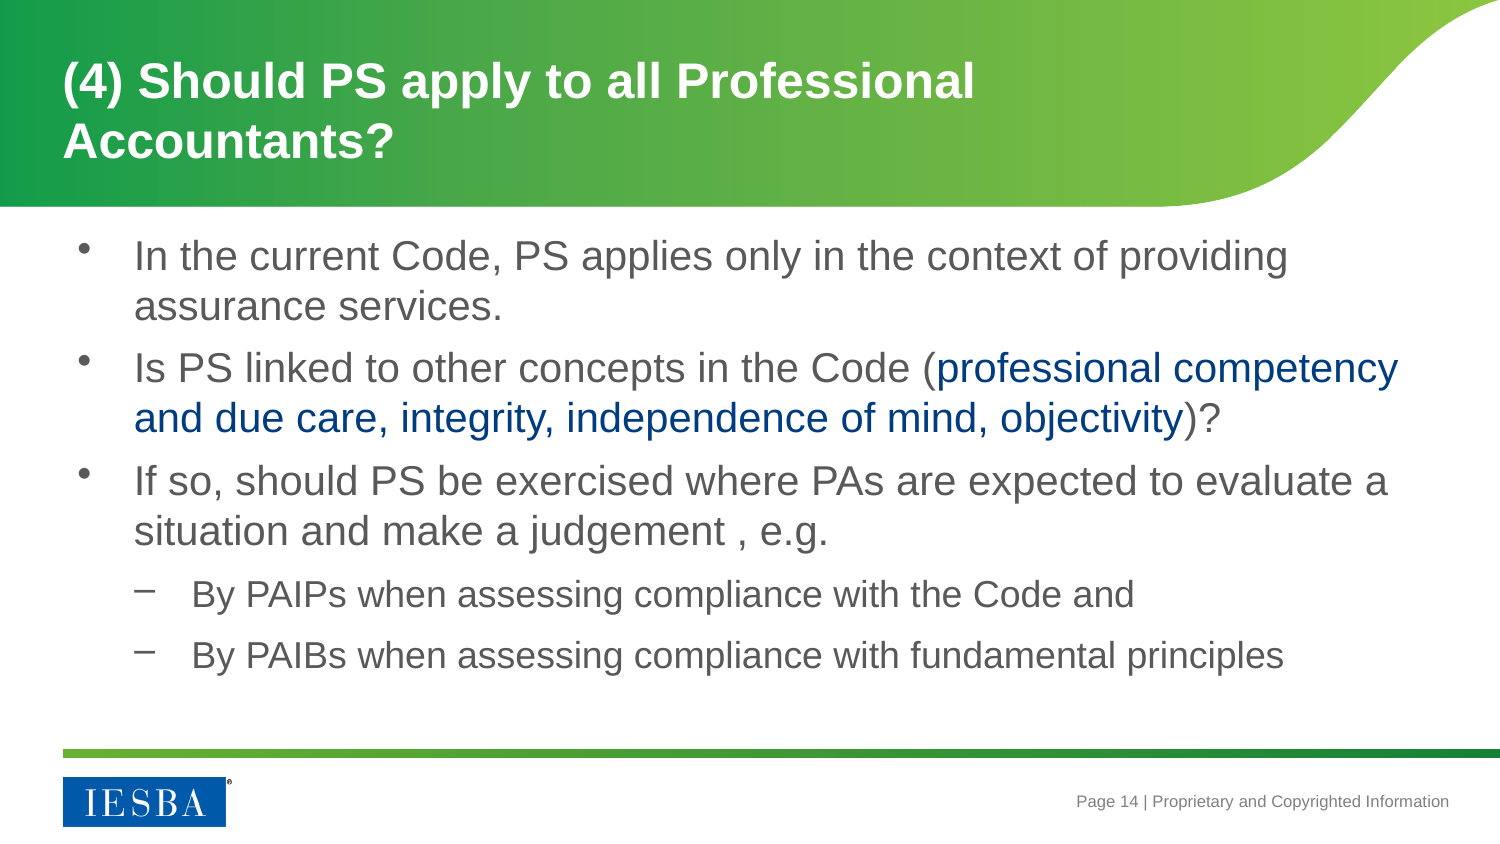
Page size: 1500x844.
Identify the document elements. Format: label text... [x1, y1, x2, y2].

picture [63, 777, 232, 827]
list In the current Code, PS applies only in the context of providing assurance services. Is PS linked to other concepts in the Code (professional competency and due care, integrity, independence of mind, objectivity)? If so, should PS be exercised where PAs are expected to evaluate a situation and make a judgement , e.g. By PAIPs when assessing compliance with the Code and By PAIBs when assessing compliance with fundamental principles [62, 220, 1450, 724]
picture [0, 0, 1500, 207]
title (4) Should PS apply to all Professional Accountants? [62, 75, 1300, 142]
